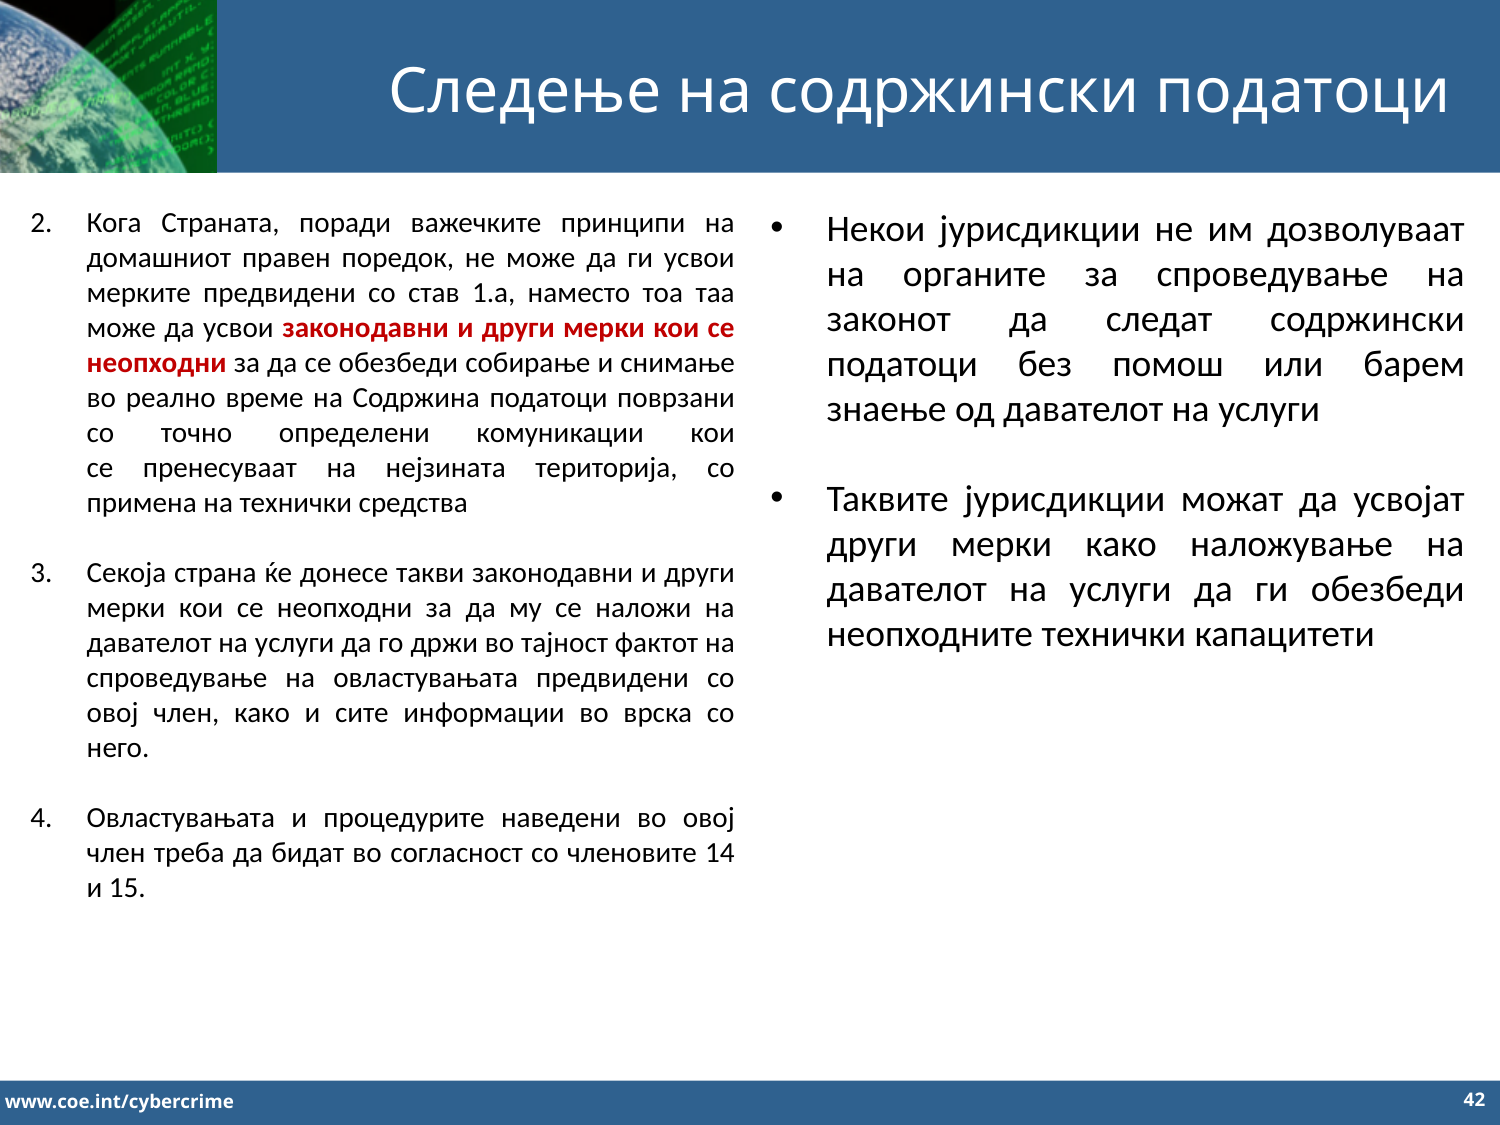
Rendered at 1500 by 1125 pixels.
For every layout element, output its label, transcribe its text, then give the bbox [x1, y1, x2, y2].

text_box Кога Страната, поради важечките принципи на домашниот правен поредок, не може да ги усвои мерките предвидени со став 1.а, наместо тоа таа може да усвои законодавни и други мерки кои се неопходни за да се обезбеди собирање и снимање во реално време на Содржина податоци поврзани со точно определени комуникации кои се пренесуваат на нејзината територија, со примена на технички средства Секоја страна ќе донесе такви законодавни и други мерки кои се неопходни за да му се наложи на давателот на услуги да го држи во тајност фактот на спроведување на овластувањата предвидени со овој член, како и сите информации во врска со него. Овластувањата и процедурите наведени во овој член треба да бидат во согласност со членовите 14 и 15. [15, 196, 750, 911]
text_box Следење на содржински податоци [230, 42, 1483, 133]
text_box Некои јурисдикции не им дозволуваат на органите за спроведување на законот да следат содржински податоци без помош или барем знаење од давателот на услуги Таквите јурисдикции можат да усвојат други мерки како наложување на давателот на услуги да ги обезбеди неопходните технички капацитети [755, 196, 1480, 661]
picture [0, 0, 217, 173]
